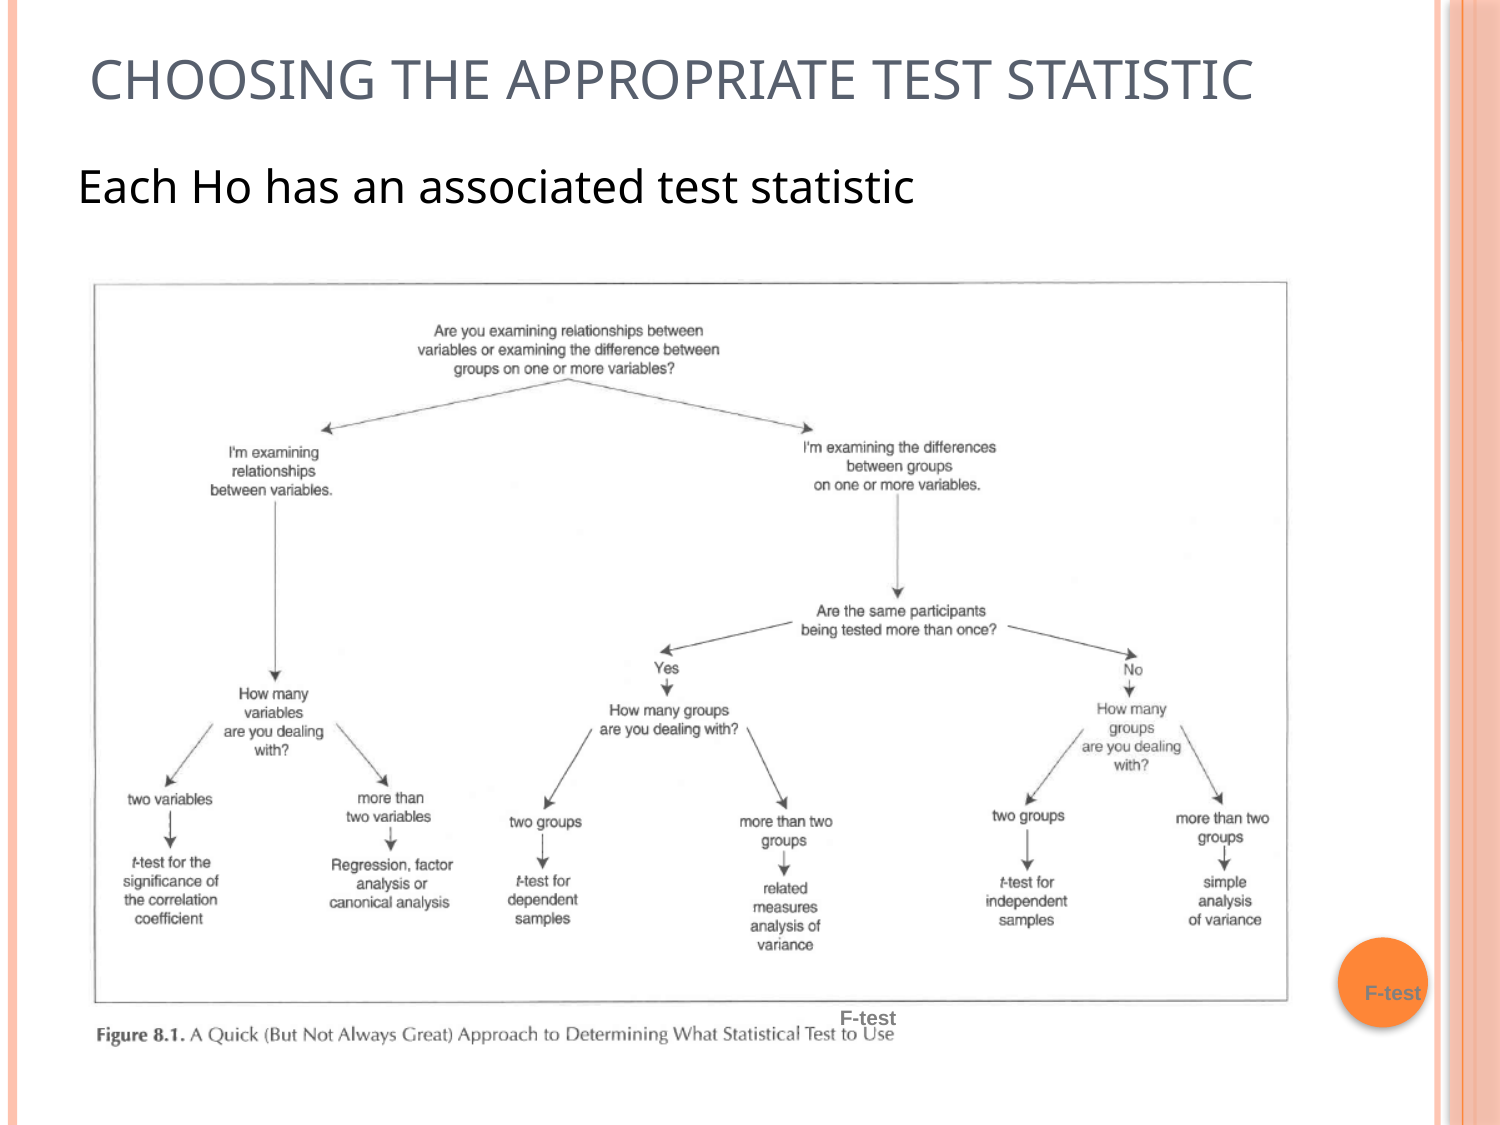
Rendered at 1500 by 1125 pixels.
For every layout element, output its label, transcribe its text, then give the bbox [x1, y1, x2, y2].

title Choosing the Appropriate Test Statistic [75, 24, 1300, 118]
text_box F-test [1350, 972, 1463, 1012]
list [74, 272, 1301, 1052]
text_box Each Ho has an associated test statistic [62, 149, 1088, 220]
